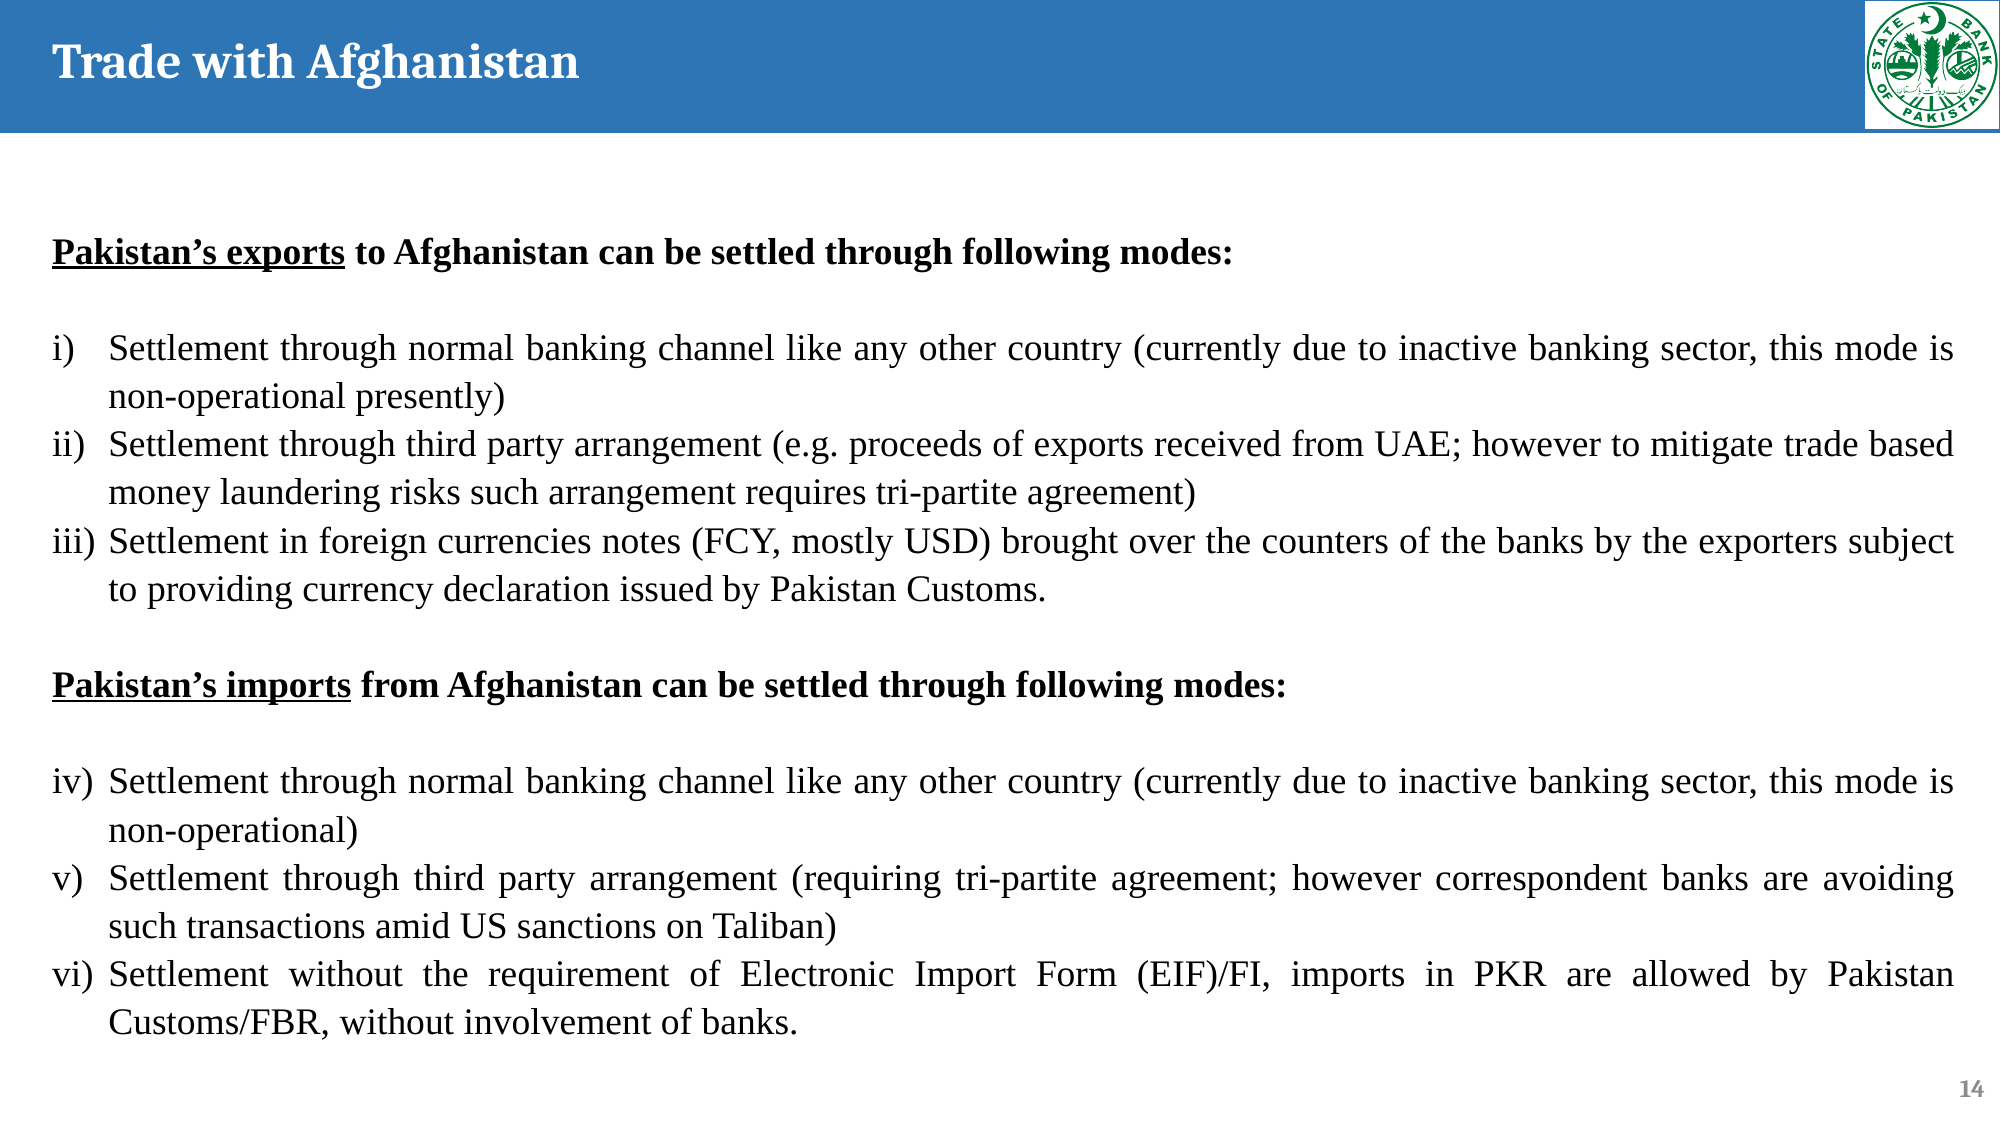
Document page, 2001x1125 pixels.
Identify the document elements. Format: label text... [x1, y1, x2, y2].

text_box Pakistan’s exports to Afghanistan can be settled through following modes: Settlement through normal banking channel like any other country (currently due to inactive banking sector, this mode is non-operational presently) Settlement through third party arrangement (e.g. proceeds of exports received from UAE; however to mitigate trade based money laundering risks such arrangement requires tri-partite agreement) Settlement in foreign currencies notes (FCY, mostly USD) brought over the counters of the banks by the exporters subject to providing currency declaration issued by Pakistan Customs. Pakistan’s imports from Afghanistan can be settled through following modes: Settlement through normal banking channel like any other country (currently due to inactive banking sector, this mode is non-operational) Settlement through third party arrangement (requiring tri-partite agreement; however correspondent banks are avoiding such transactions amid US sanctions on Taliban) Settlement without the requirement of Electronic Import Form (EIF)/FI, imports in PKR are allowed by Pakistan Customs/FBR, without involvement of banks. [37, 216, 1972, 1050]
picture [1865, 1, 1999, 129]
slide_number 14 [1550, 1058, 2000, 1118]
text_box Trade with Afghanistan [37, 21, 1875, 97]
